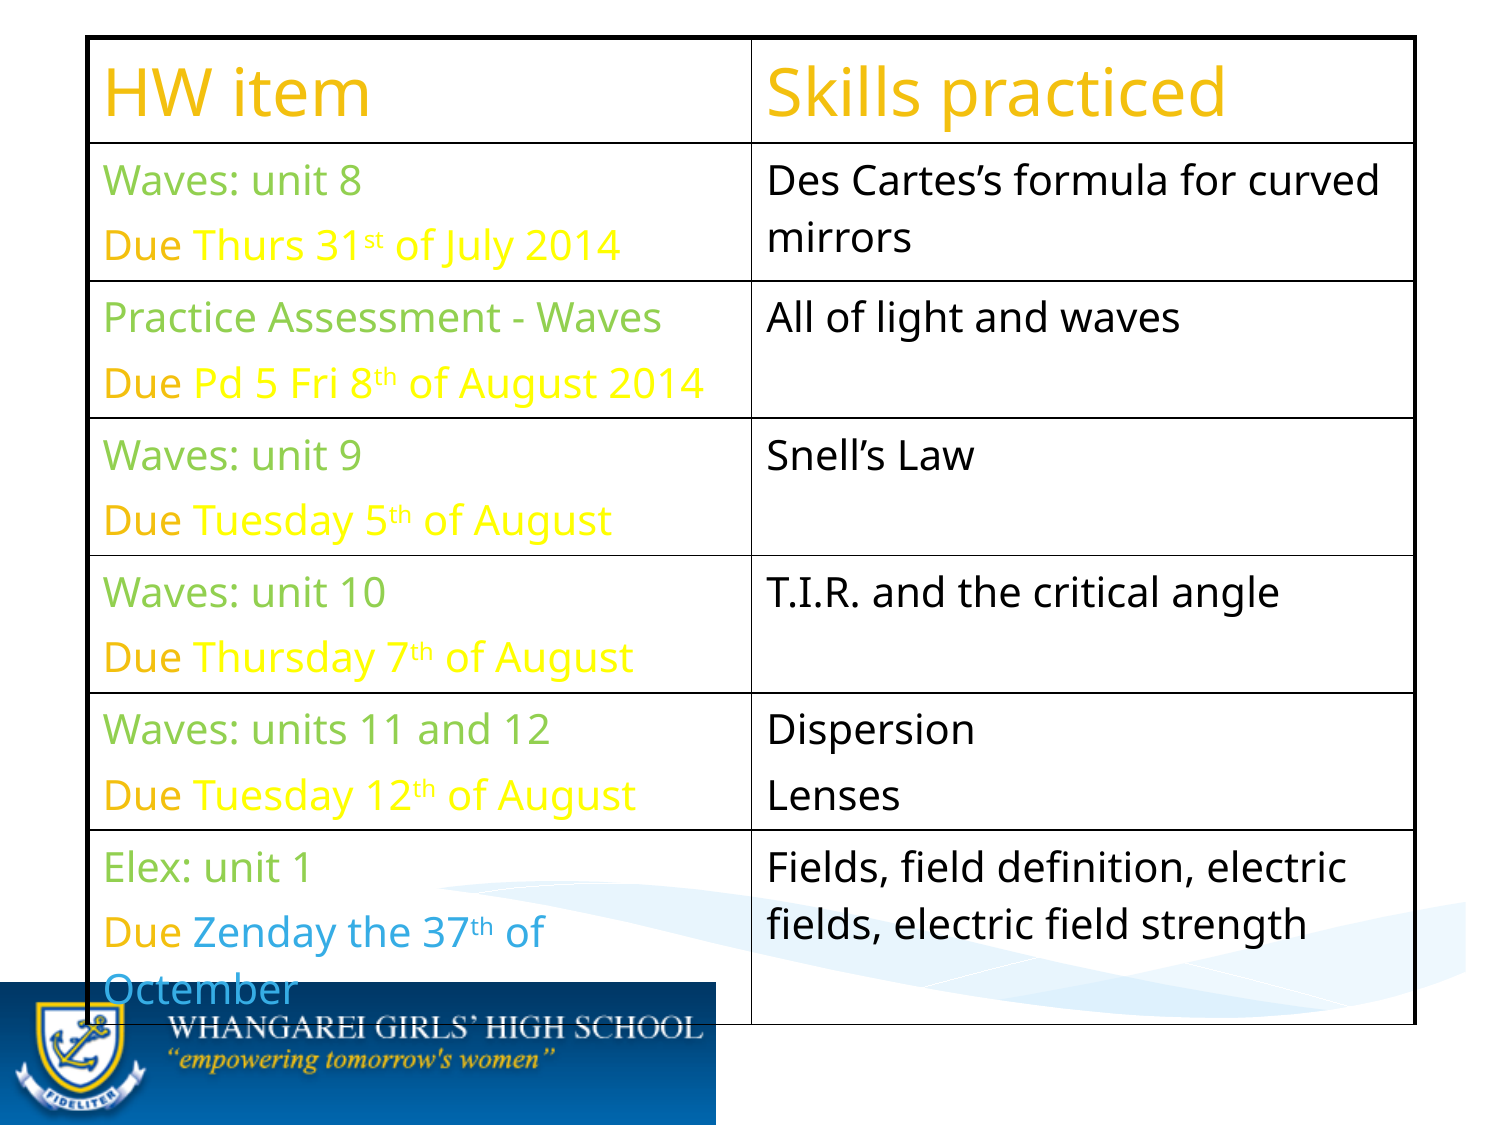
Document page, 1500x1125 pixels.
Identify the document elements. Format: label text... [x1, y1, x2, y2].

table_cell Practice Assessment - Waves Due Pd 5 Fri 8th of August 2014 [90, 282, 751, 417]
picture [0, 982, 716, 1125]
table_cell Dispersion Lenses [752, 694, 1413, 829]
table_cell Elex: unit 1 Due Zenday the 37th of Octember [90, 831, 751, 1024]
table_cell T.I.R. and the critical angle [752, 556, 1413, 692]
table_cell Des Cartes’s formula for curved mirrors [752, 144, 1413, 280]
table_cell Waves: units 11 and 12 Due Tuesday 12th of August [90, 694, 751, 829]
table_cell All of light and waves [752, 282, 1413, 417]
table_cell Waves: unit 10 Due Thursday 7th of August [90, 556, 751, 692]
table_header Skills practiced [752, 40, 1413, 142]
table_header HW item [90, 40, 751, 142]
table_cell Fields, field definition, electric fields, electric field strength [752, 831, 1413, 1024]
table_cell Waves: unit 9 Due Tuesday 5th of August [90, 419, 751, 555]
table_cell Waves: unit 8 Due Thurs 31st of July 2014 [90, 144, 751, 280]
table_cell Snell’s Law [752, 419, 1413, 555]
